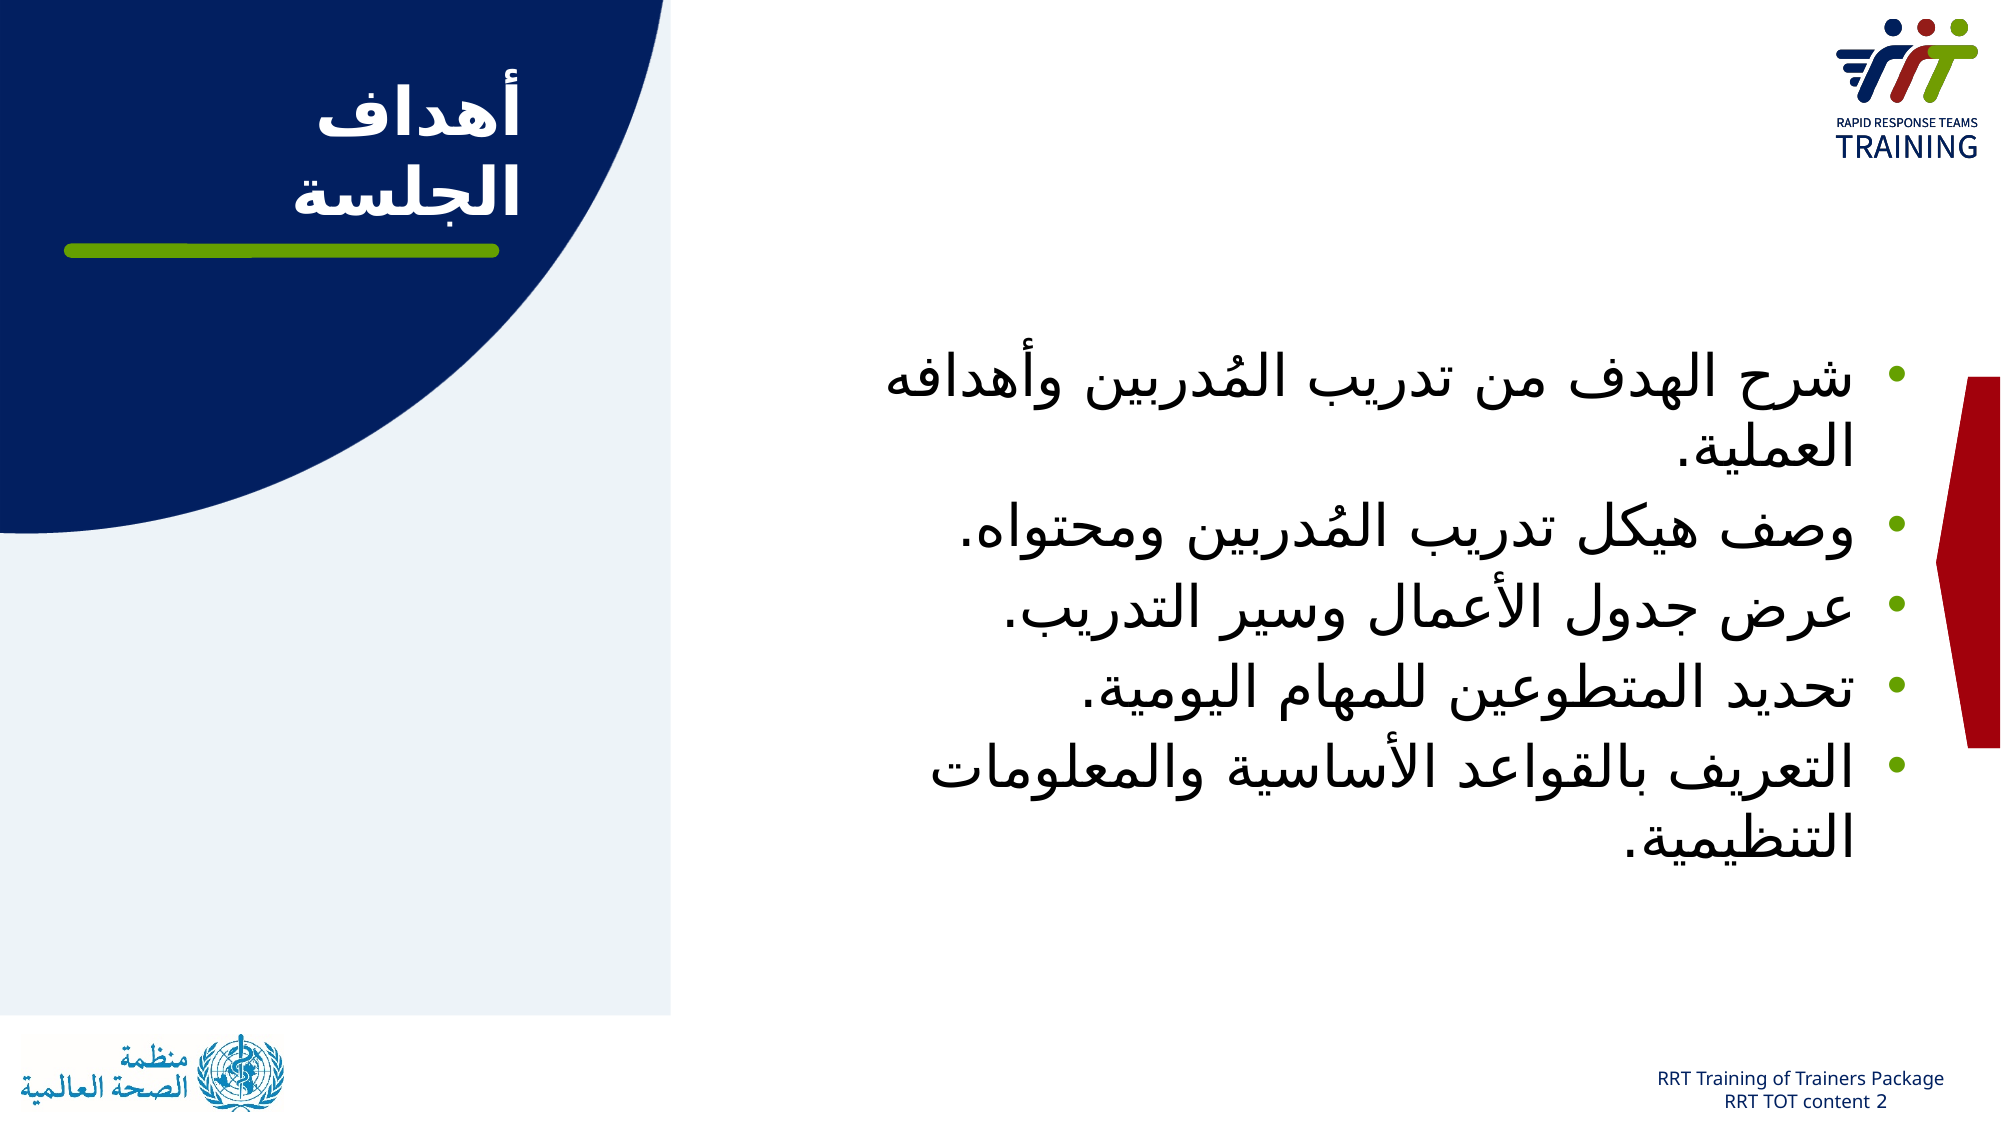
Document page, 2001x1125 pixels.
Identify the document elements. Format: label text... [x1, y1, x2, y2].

picture [1835, 19, 1978, 167]
text_box [1936, 376, 2000, 749]
text_box شرح الهدف من تدريب المُدربين وأهدافه العملية. وصف هيكل تدريب المُدربين ومحتواه. عرض جدول الأعمال وسير التدريب. تحديد المتطوعين للمهام اليومية. التعريف بالقواعد الأساسية والمعلومات التنظيمية. [708, 330, 1915, 877]
picture [21, 1034, 284, 1112]
text_box أهداف الجلسة [59, 61, 531, 237]
picture [0, 0, 670, 538]
